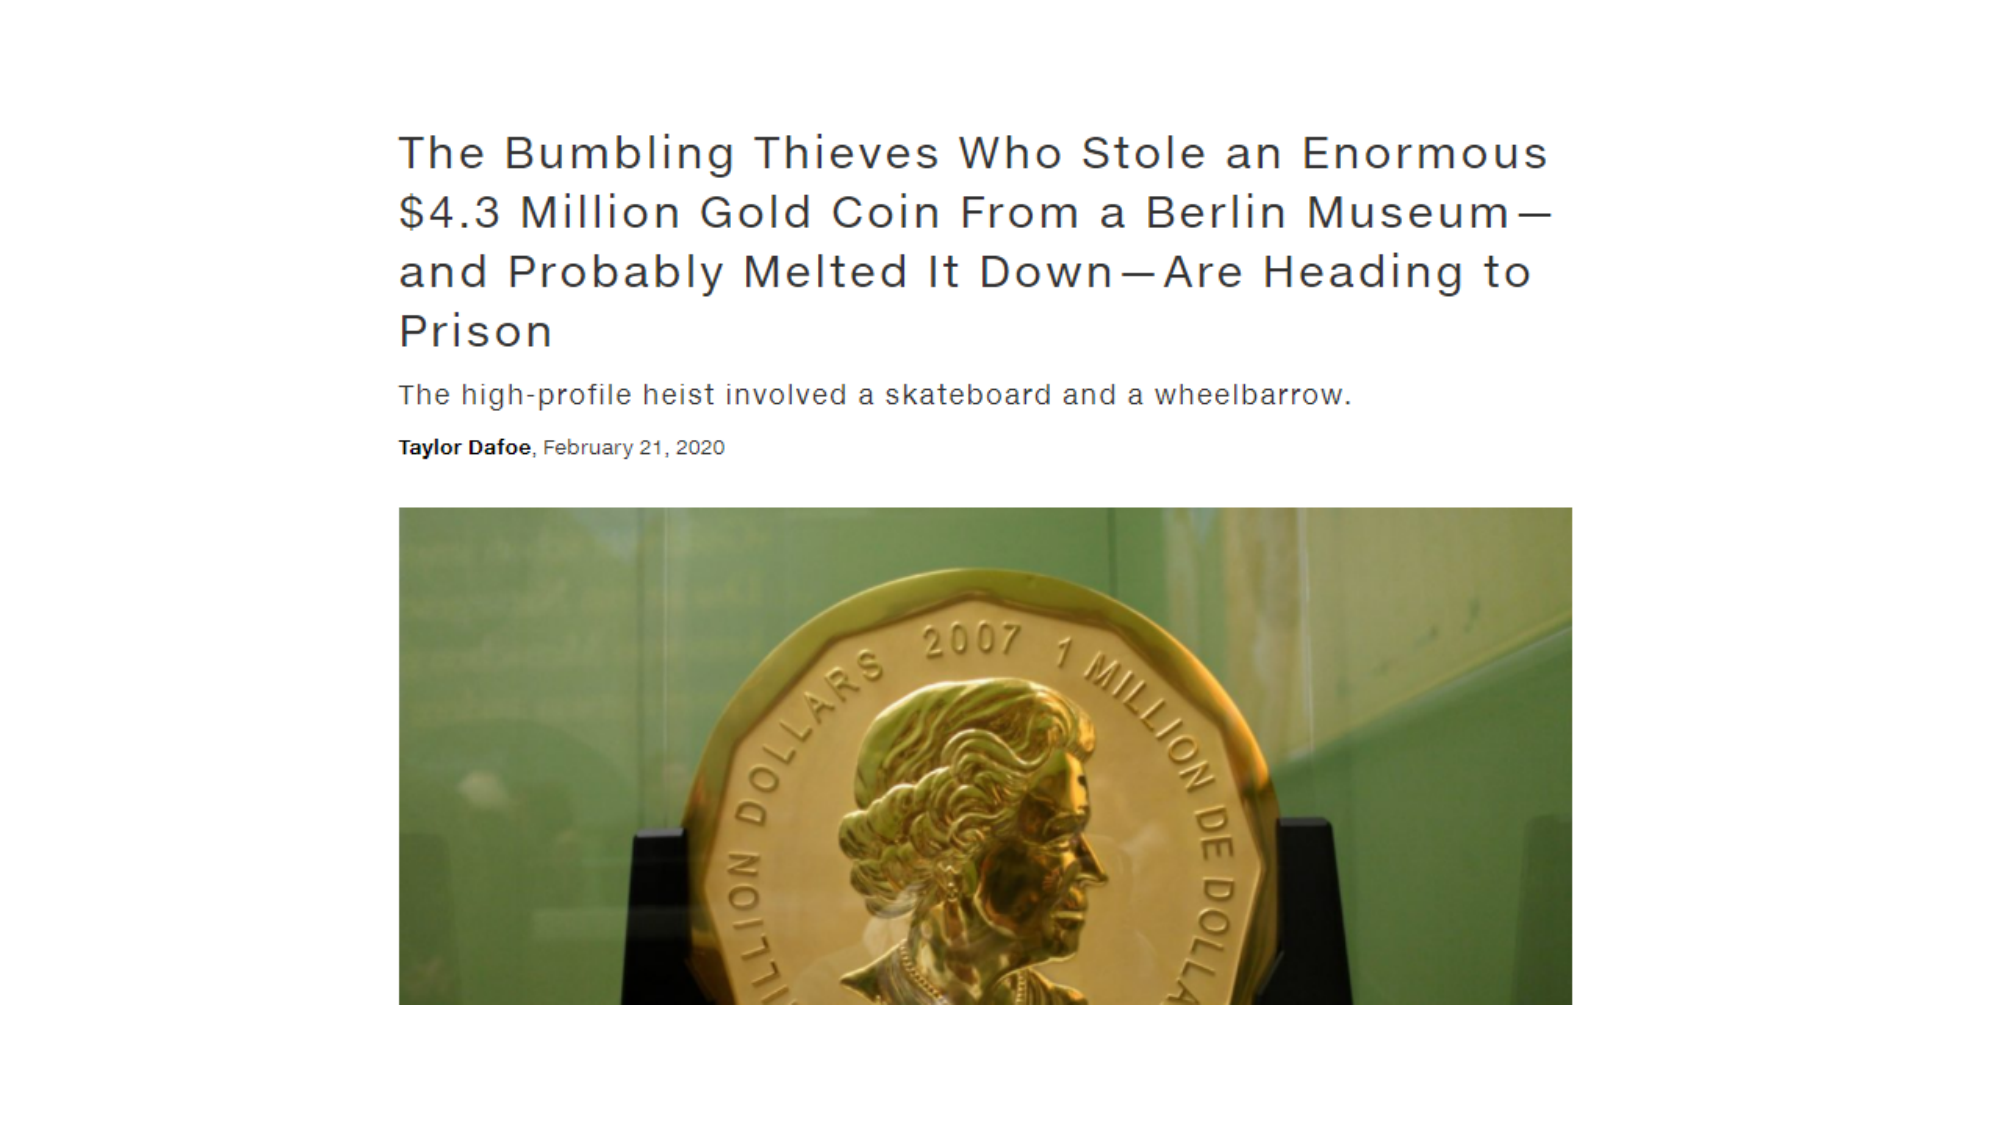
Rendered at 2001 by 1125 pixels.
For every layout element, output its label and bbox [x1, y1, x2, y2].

picture [390, 120, 1610, 1005]
